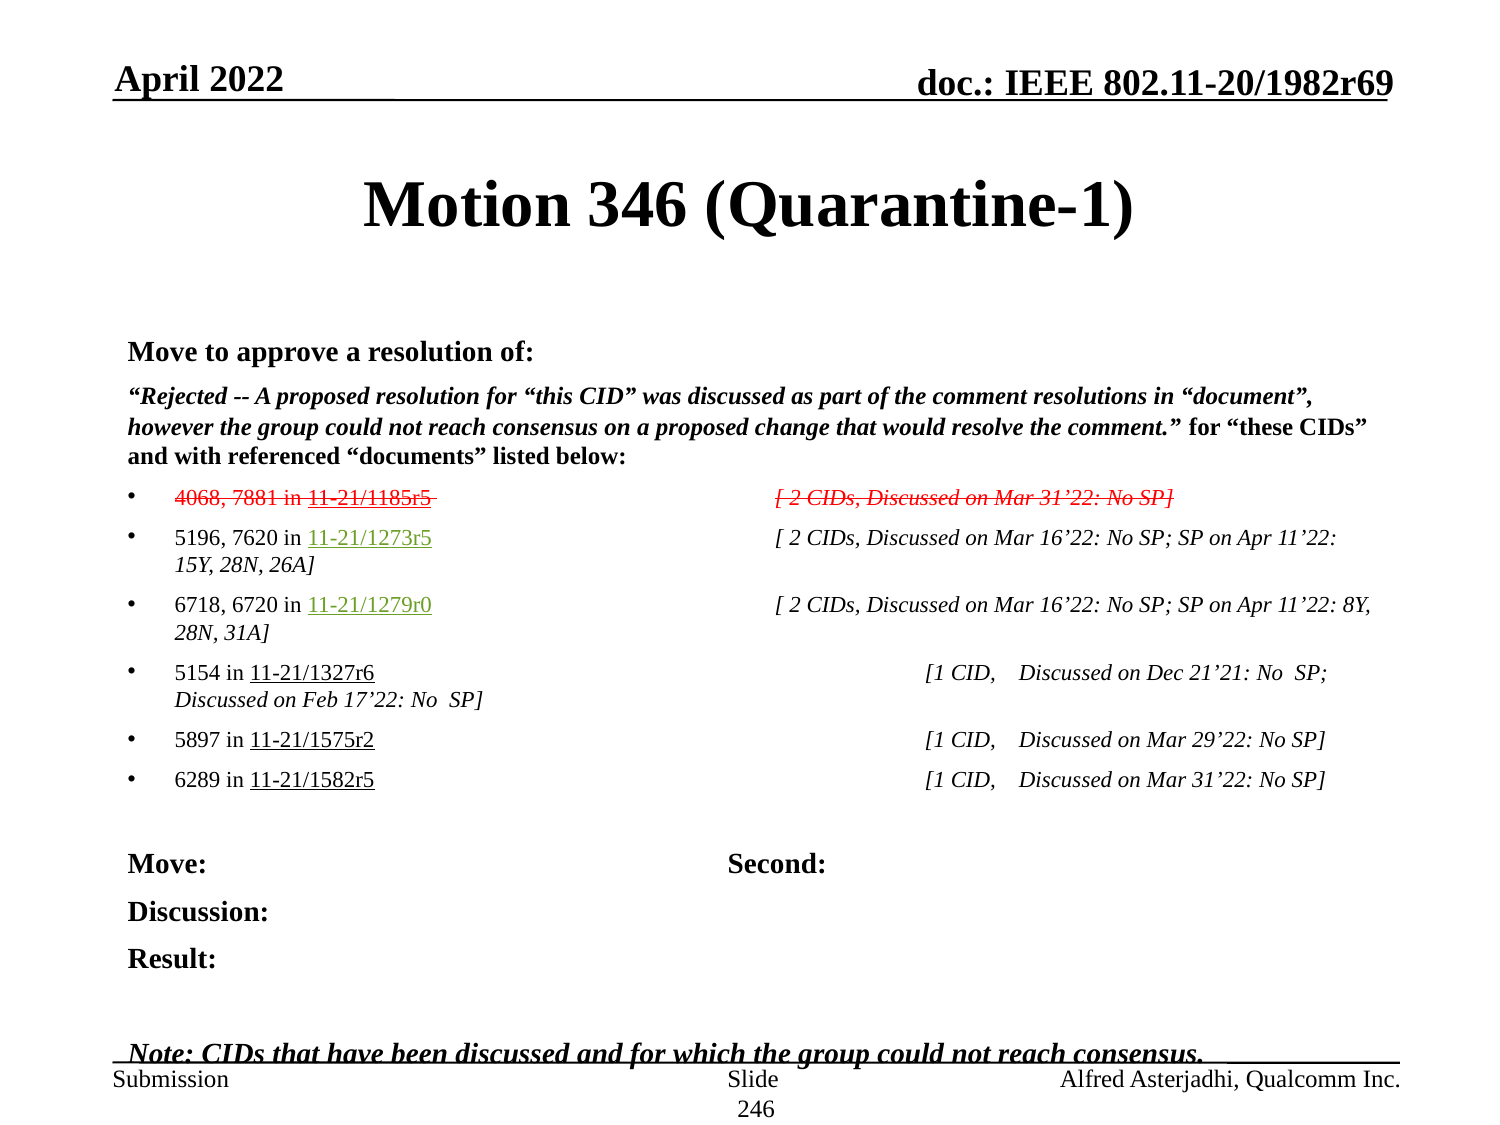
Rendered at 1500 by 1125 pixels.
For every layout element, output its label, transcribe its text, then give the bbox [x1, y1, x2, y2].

list Move to approve a resolution of: “Rejected -- A proposed resolution for “this CID” was discussed as part of the comment resolutions in “document”, however the group could not reach consensus on a proposed change that would resolve the comment.” for “these CIDs” and with referenced “documents” listed below: 4068, 7881 in 11-21/1185r5 [ 2 CIDs, Discussed on Mar 31’22: No SP] 5196, 7620 in 11-21/1273r5 [ 2 CIDs, Discussed on Mar 16’22: No SP; SP on Apr 11’22: 15Y, 28N, 26A] 6718, 6720 in 11-21/1279r0 [ 2 CIDs, Discussed on Mar 16’22: No SP; SP on Apr 11’22: 8Y, 28N, 31A] 5154 in 11-21/1327r6 [1 CID, Discussed on Dec 21’21: No SP; Discussed on Feb 17’22: No SP] 5897 in 11-21/1575r2 [1 CID, Discussed on Mar 29’22: No SP] 6289 in 11-21/1582r5 [1 CID, Discussed on Mar 31’22: No SP] Move: Second: Discussion: Result: Note: CIDs that have been discussed and for which the group could not reach consensus. [112, 324, 1388, 1063]
title Motion 346 (Quarantine-1) [112, 112, 1388, 288]
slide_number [114, 54, 423, 100]
footer Alfred Asterjadhi, Qualcomm Inc. [878, 1061, 1402, 1093]
slide_number Slide 246 [712, 1061, 800, 1123]
